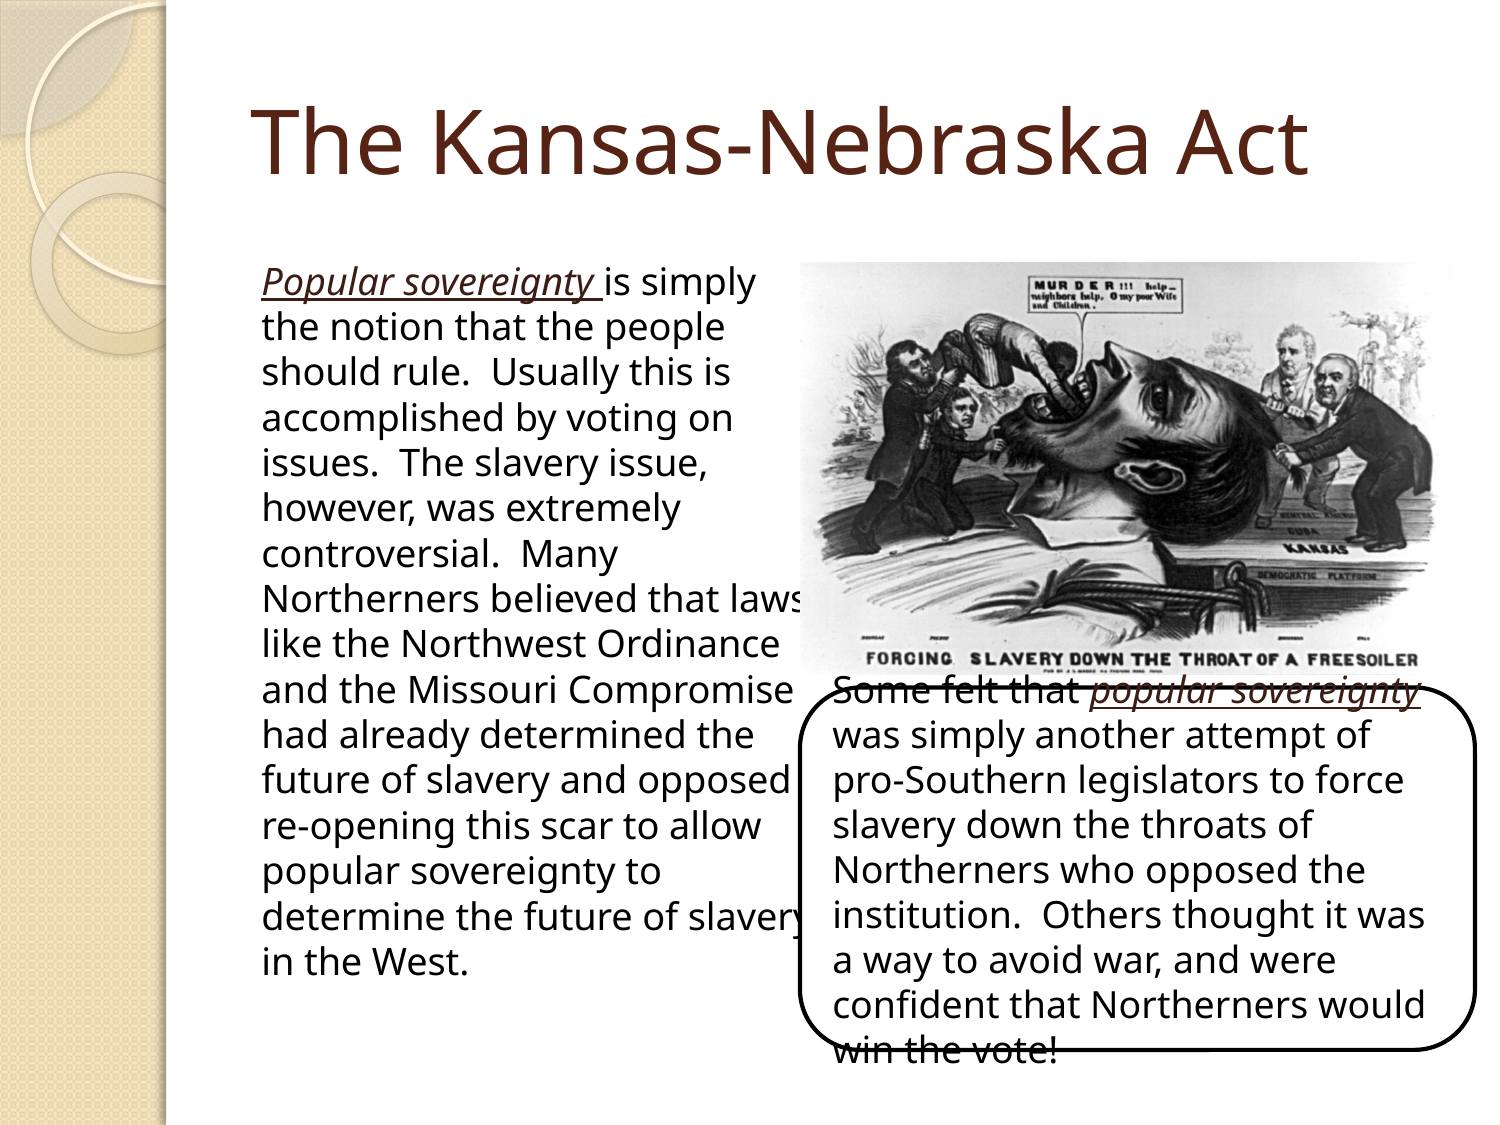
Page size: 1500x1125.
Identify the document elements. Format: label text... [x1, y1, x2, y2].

title The Kansas-Nebraska Act [235, 45, 1466, 233]
text_box Some felt that popular sovereignty was simply another attempt of pro-Southern legislators to force slavery down the throats of Northerners who opposed the institution. Others thought it was a way to avoid war, and were confident that Northerners would win the vote! [797, 687, 1478, 1053]
list Popular sovereignty is simply the notion that the people should rule. Usually this is accomplished by voting on issues. The slavery issue, however, was extremely controversial. Many Northerners believed that laws like the Northwest Ordinance and the Missouri Compromise had already determined the future of slavery and opposed re-opening this scar to allow popular sovereignty to determine the future of slavery in the West. [235, 249, 836, 1015]
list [799, 262, 1452, 676]
